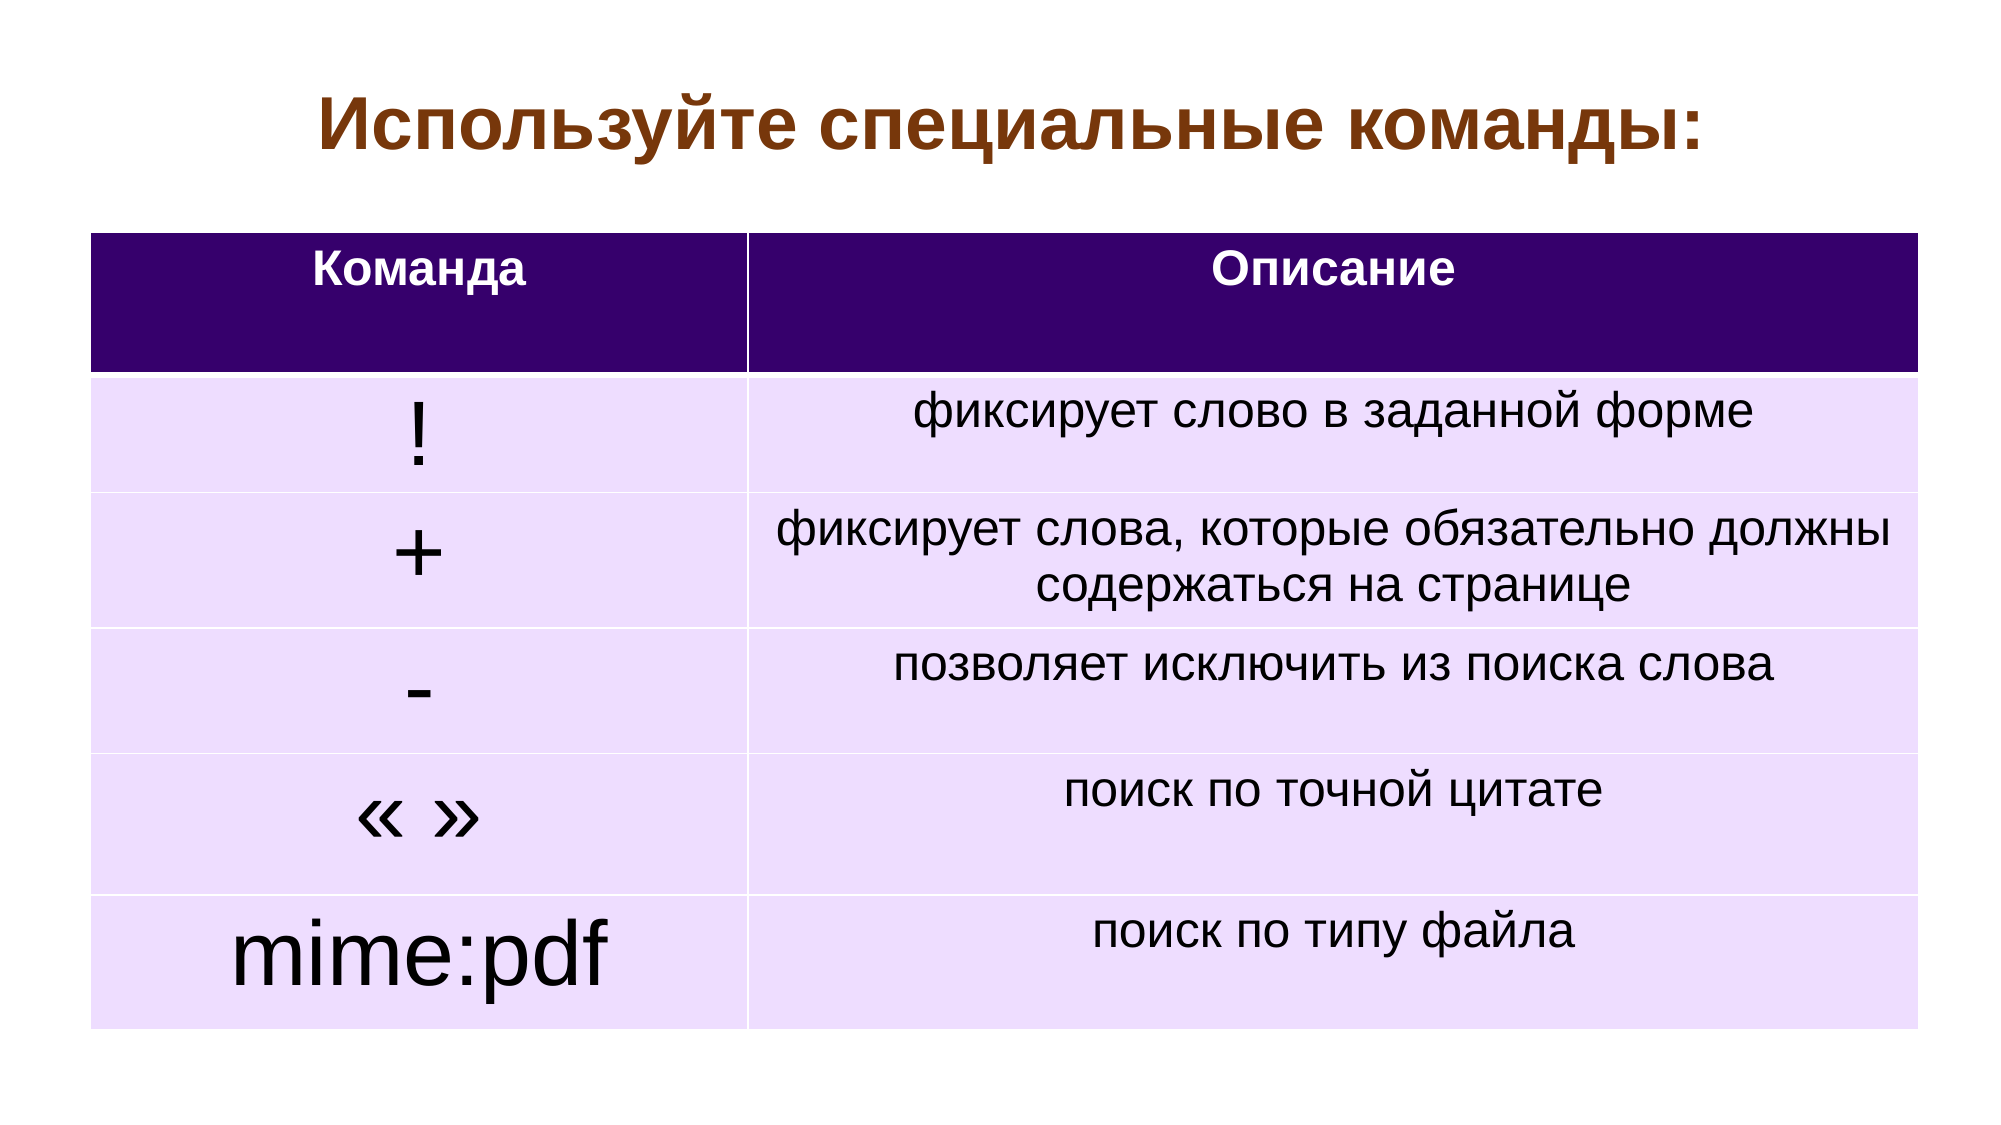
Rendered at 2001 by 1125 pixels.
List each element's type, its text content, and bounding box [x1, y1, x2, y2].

title Используйте специальные команды: [149, 68, 1875, 183]
table_cell + [91, 493, 747, 627]
table_header Описание [749, 233, 1918, 372]
table_cell поиск по точной цитате [749, 754, 1918, 894]
table_cell фиксирует слово в заданной форме [749, 378, 1918, 492]
table_cell фиксирует слова, которые обязательно должны содержаться на странице [749, 493, 1918, 627]
table_cell поиск по типу файла [749, 896, 1918, 1029]
table_header Команда [91, 233, 747, 372]
table_cell позволяет исключить из поиска слова [749, 629, 1918, 753]
table_cell « » [91, 754, 747, 894]
table_cell mime:pdf [91, 896, 747, 1029]
table_cell - [91, 629, 747, 753]
table_cell ! [91, 378, 747, 492]
